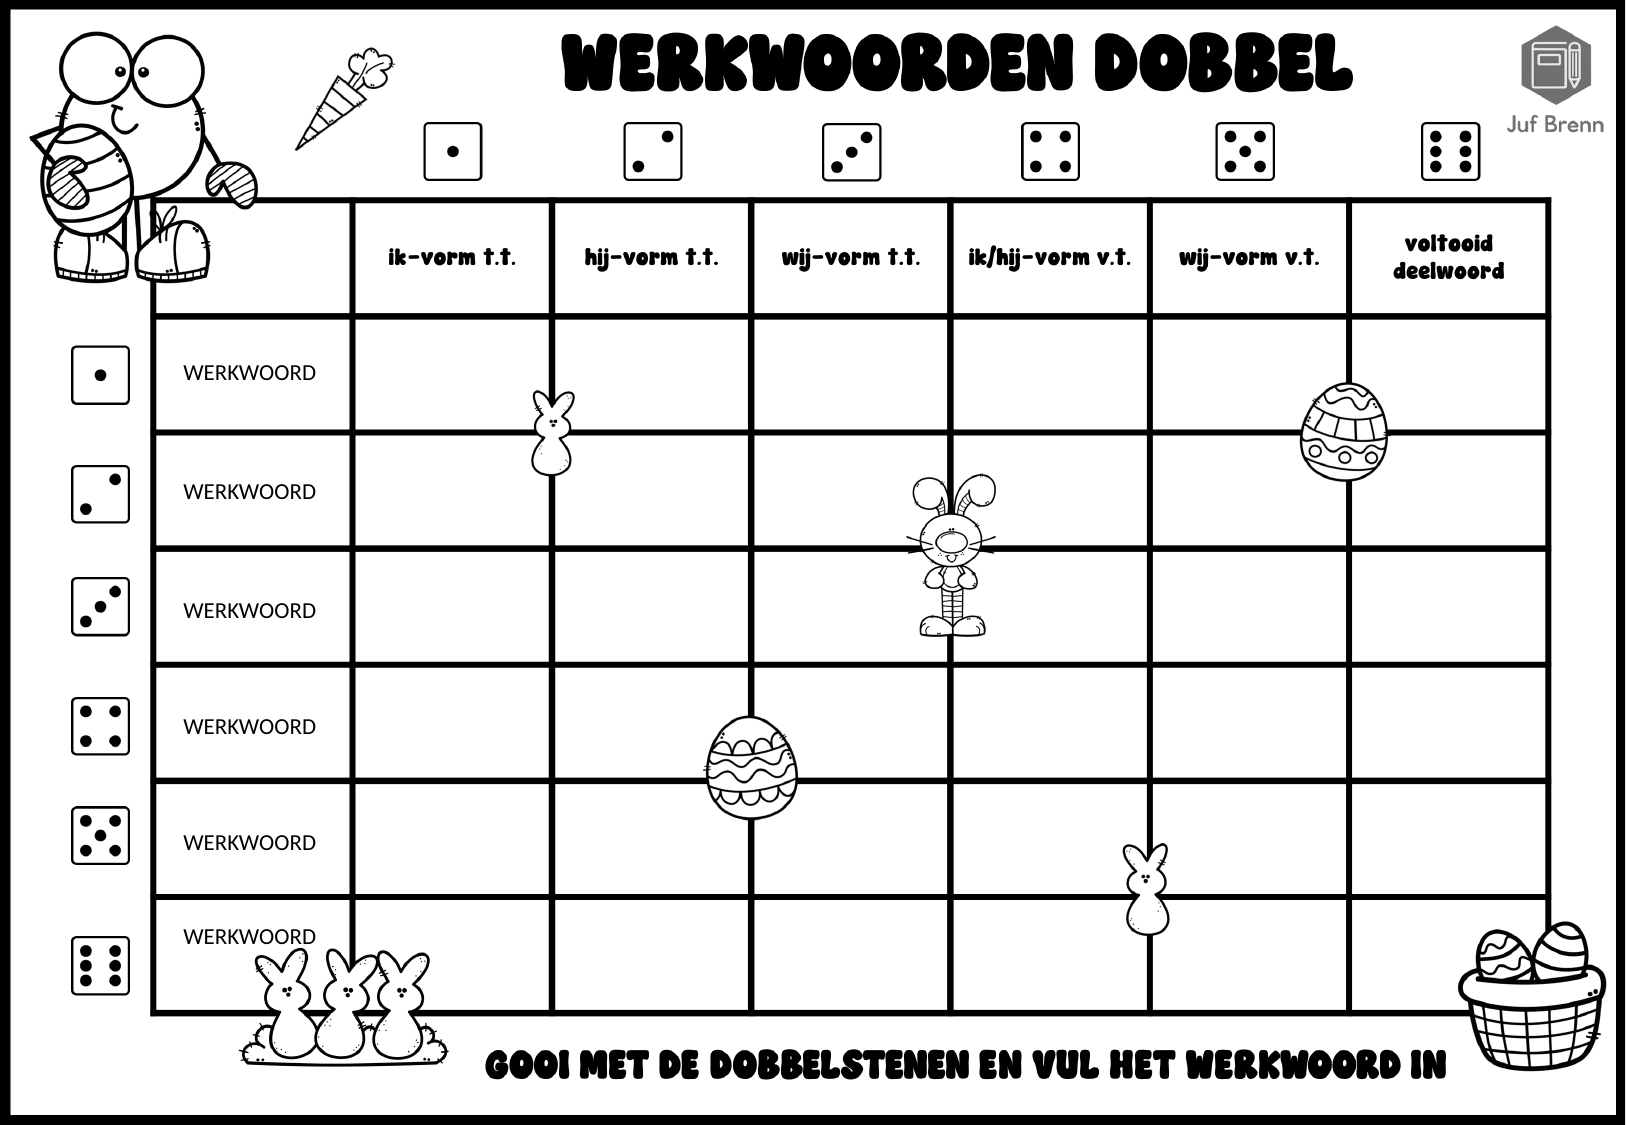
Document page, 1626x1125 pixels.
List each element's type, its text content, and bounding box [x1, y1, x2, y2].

text_box WERKWOORD [166, 819, 334, 863]
text_box WERKWOORD [166, 469, 334, 512]
picture [0, 0, 1626, 1125]
text_box WERKWOORD [166, 350, 334, 393]
text_box WERKWOORD [166, 704, 334, 747]
text_box WERKWOORD [166, 588, 334, 631]
text_box WERKWOORD [166, 914, 334, 957]
